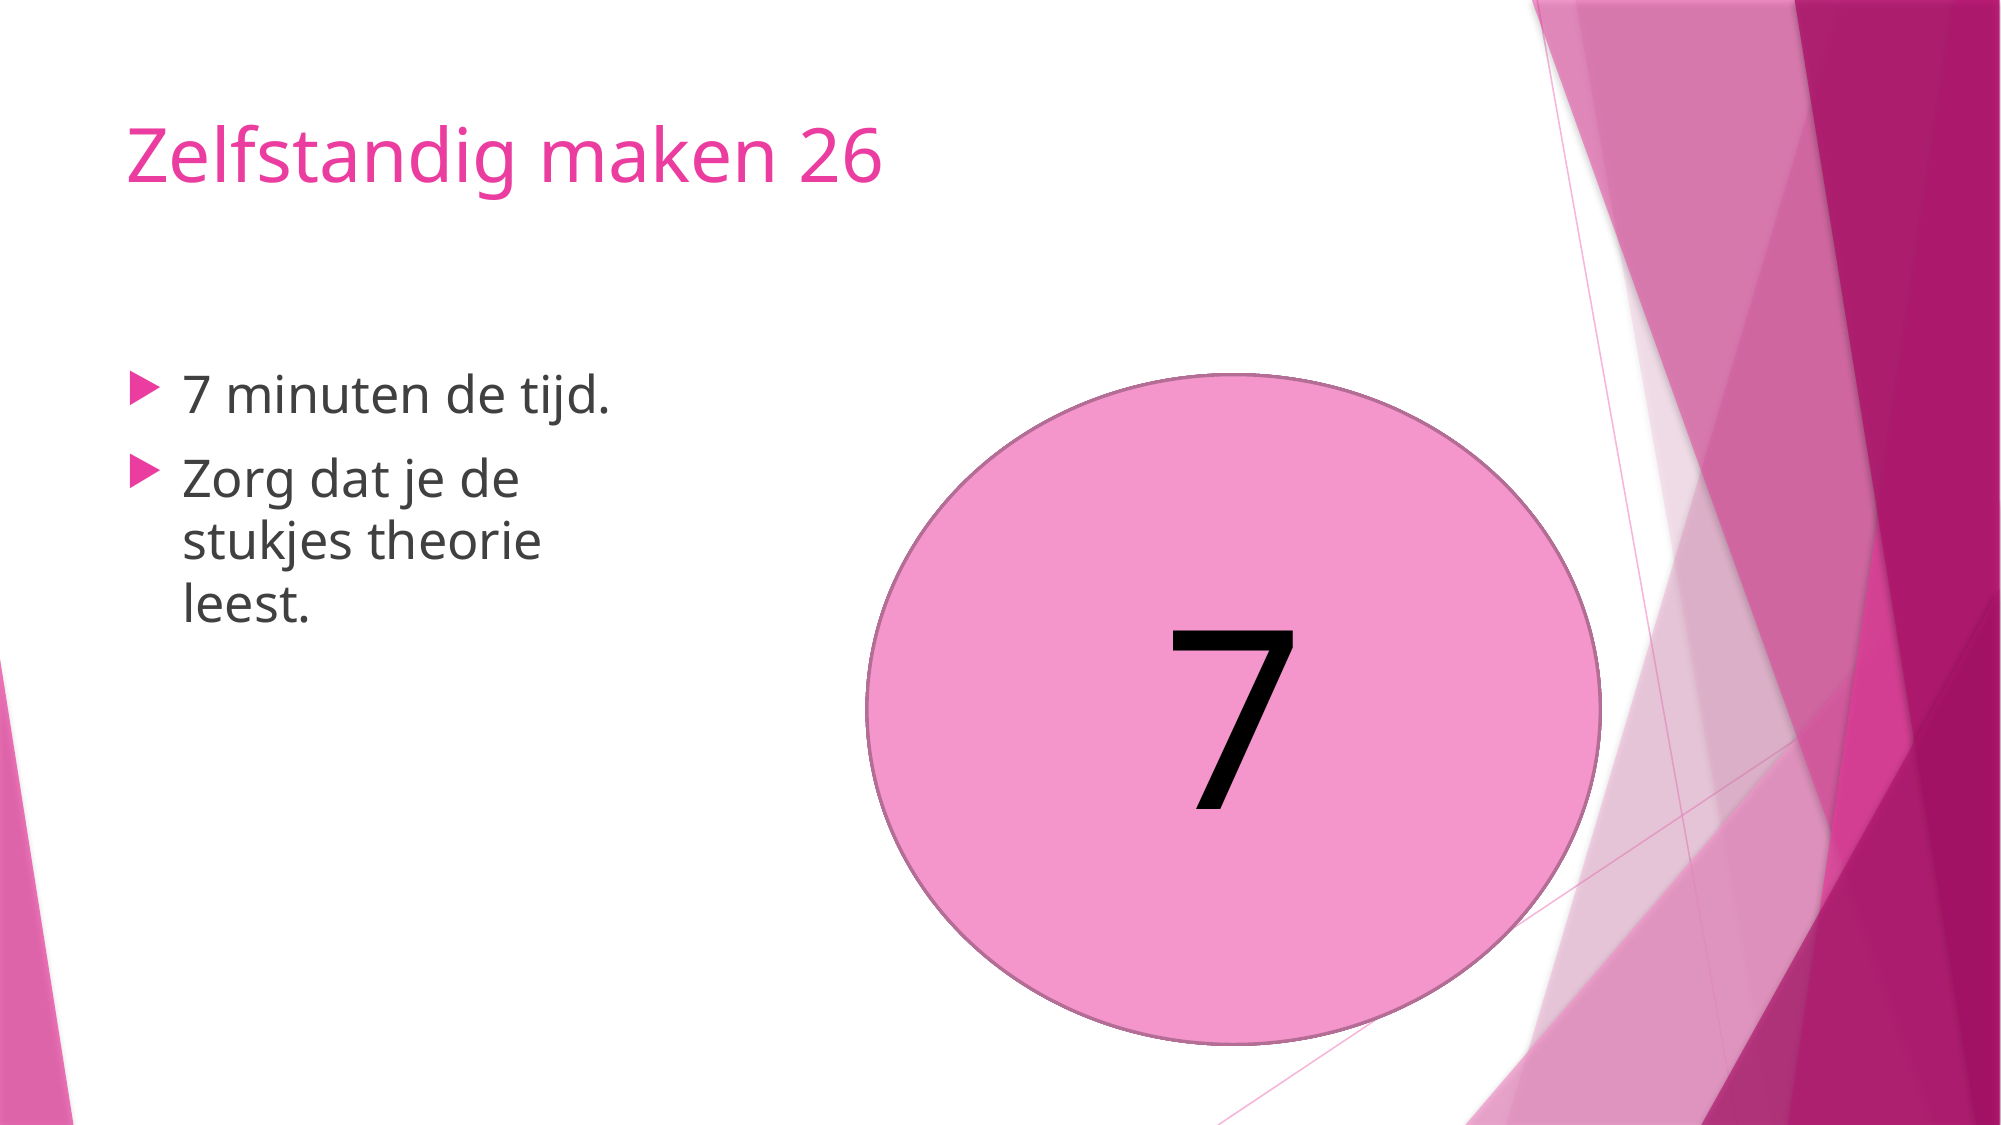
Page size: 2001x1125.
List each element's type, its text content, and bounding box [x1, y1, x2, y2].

list 7 minuten de tijd. Zorg dat je de stukjes theorie leest. [111, 354, 689, 960]
title Zelfstandig maken 26 [111, 99, 1522, 317]
text_box 7 [865, 373, 1602, 1046]
